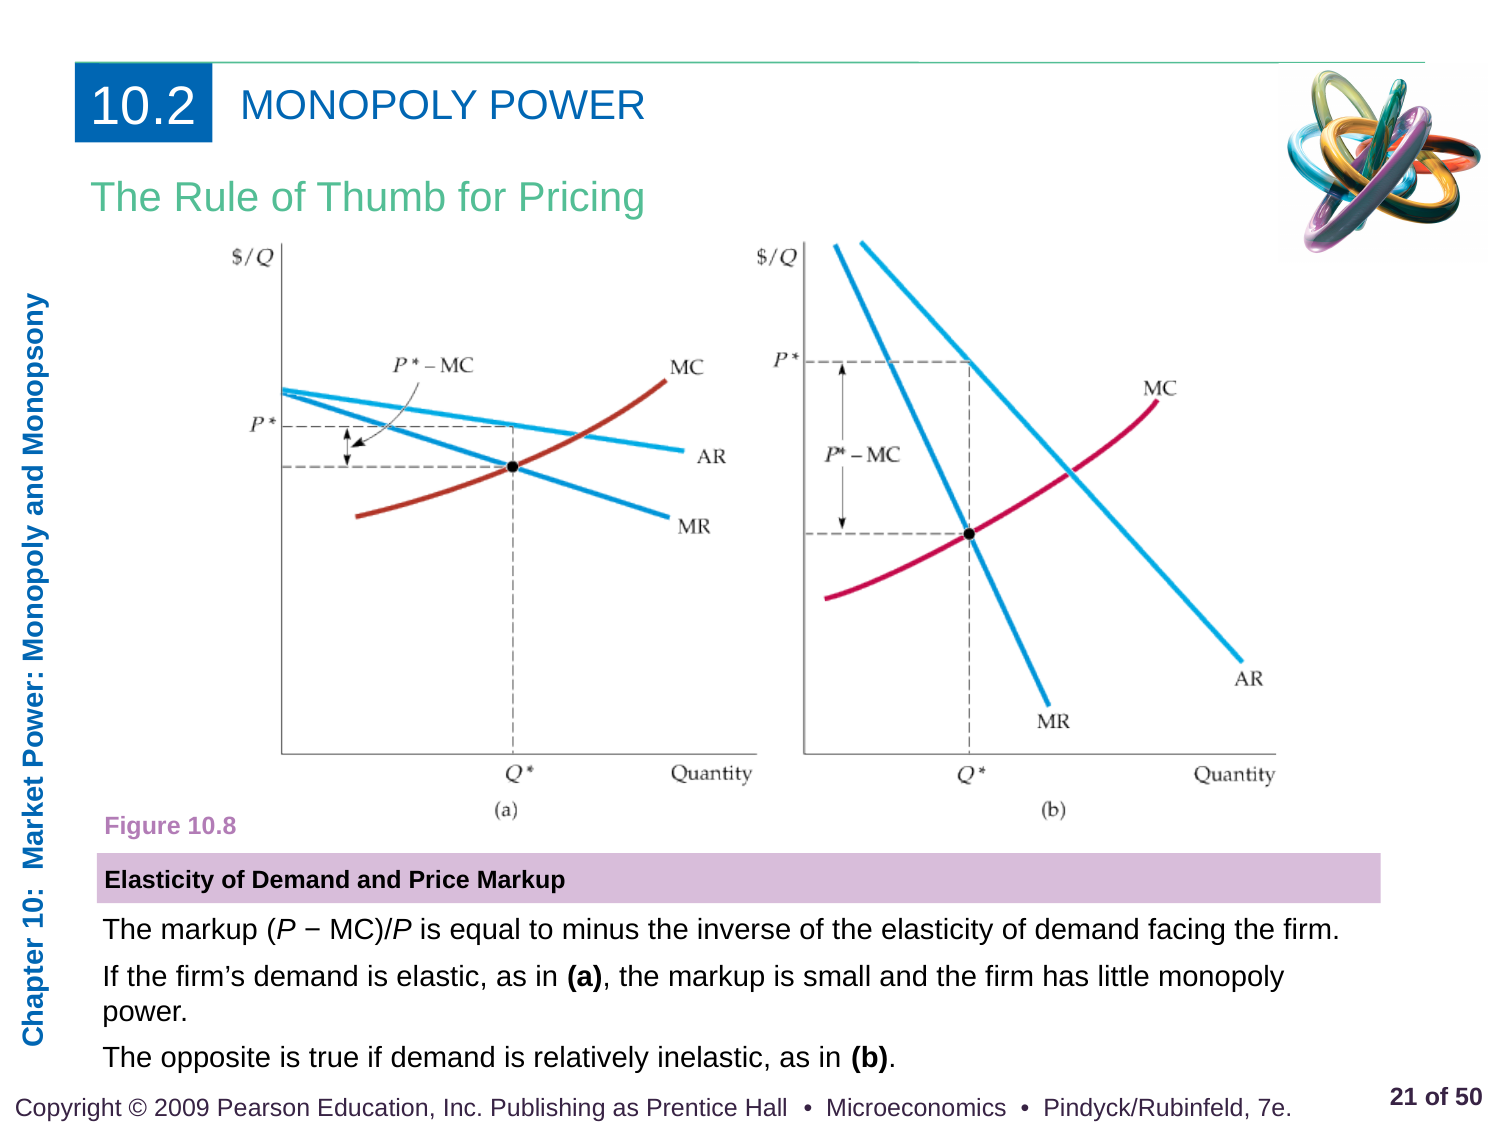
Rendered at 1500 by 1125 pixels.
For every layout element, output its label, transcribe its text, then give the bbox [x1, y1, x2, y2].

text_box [74, 62, 1279, 143]
text_box Elasticity of Demand and Price Markup [96, 853, 1381, 904]
text_box The markup (P − MC)/P is equal to minus the inverse of the elasticity of demand facing the firm. If the firm’s demand is elastic, as in (a), the markup is small and the firm has little monopoly power. The opposite is true if demand is relatively inelastic, as in (b). [87, 903, 1388, 1050]
list The Rule of Thumb for Pricing [75, 162, 1175, 247]
text_box Figure 10.8 [96, 800, 272, 850]
picture [213, 63, 1488, 832]
